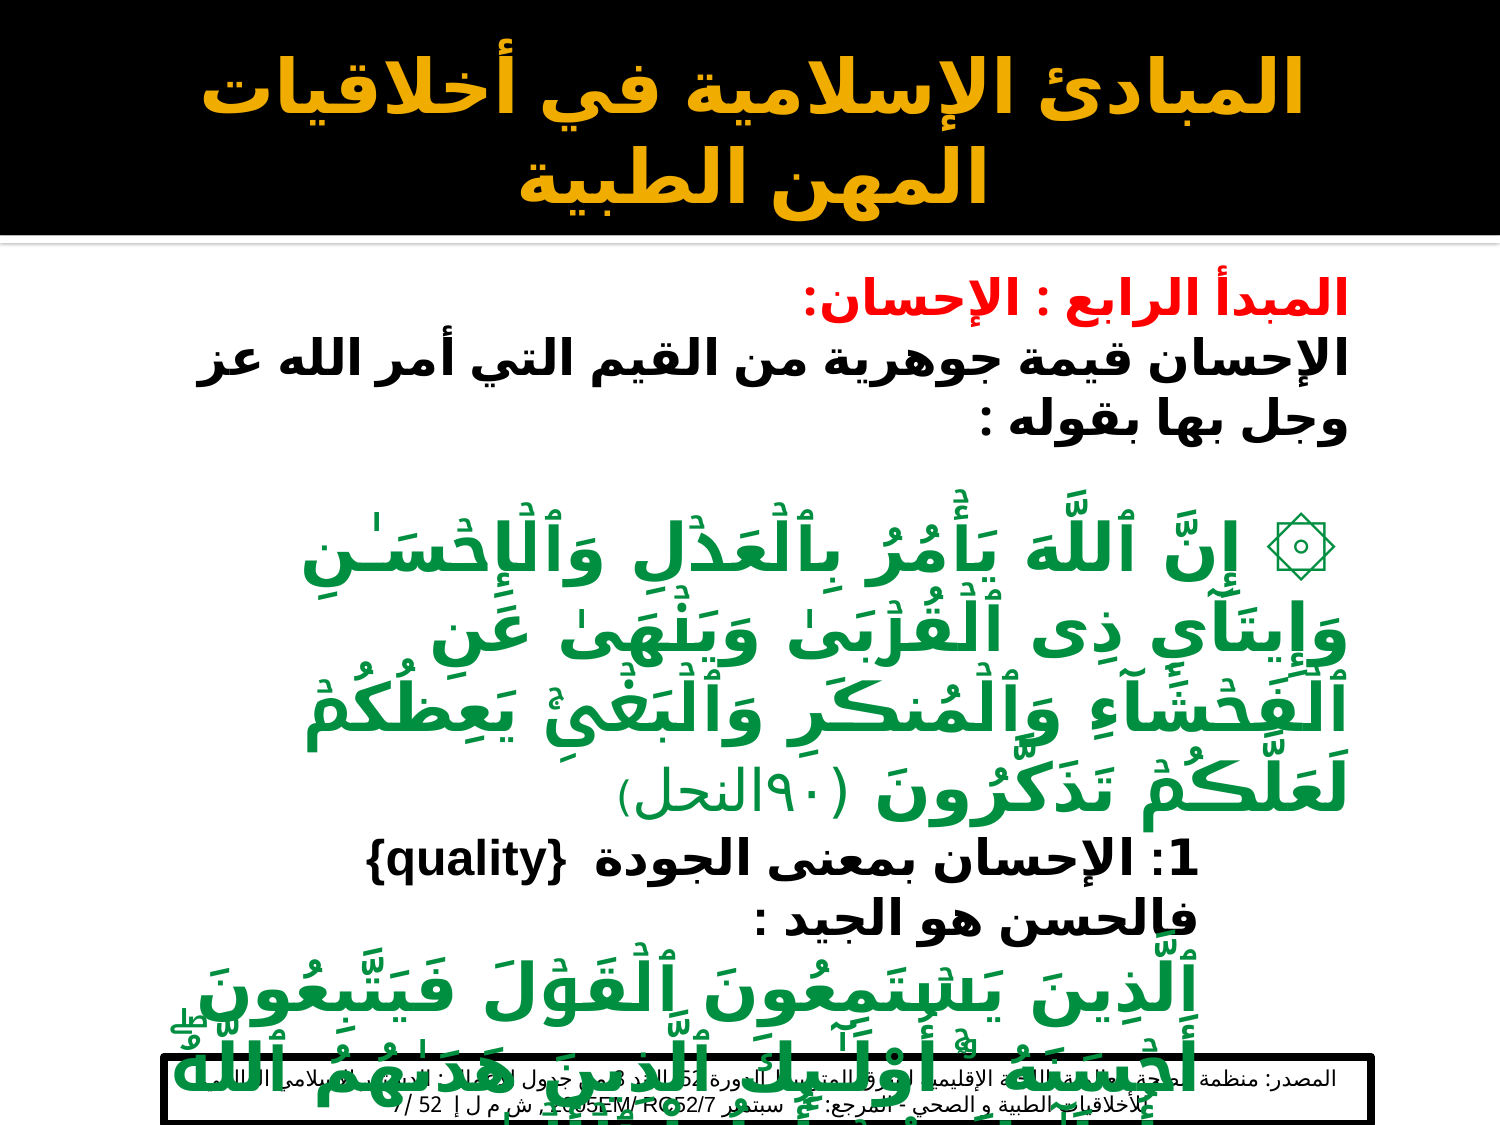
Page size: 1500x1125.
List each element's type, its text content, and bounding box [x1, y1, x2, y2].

title المبادئ الإسلامية في أخلاقيات المهن الطبية [75, 25, 1425, 231]
text_box المبدأ الرابع : الإحسان: الإحسان قيمة جوهرية من القيم التي أمر الله عز وجل بها بقوله : ۞ إِنَّ ٱللَّهَ يَأۡمُرُ بِٱلۡعَدۡلِ وَٱلۡإِحۡسَـٰنِ وَإِيتَآىِٕ ذِى ٱلۡقُرۡبَىٰ وَيَنۡهَىٰ عَنِ ٱلۡفَحۡشَآءِ وَٱلۡمُنڪَرِ وَٱلۡبَغۡىِ‌ۚ يَعِظُكُمۡ لَعَلَّڪُمۡ تَذَكَّرُونَ (٩٠النحل) 1: الإحسان بمعنى الجودة {quality} فالحسن هو الجيد : ٱلَّذِينَ يَسۡتَمِعُونَ ٱلۡقَوۡلَ فَيَتَّبِعُونَ أَحۡسَنَهُ ۥۤ‌ۚ أُوْلَـٰٓٮِٕكَ ٱلَّذِينَ هَدَٮٰهُمُ ٱللَّهُ‌ۖ وَأُوْلَـٰٓٮِٕكَ هُمۡ أُوْلُواْ ٱلۡأَلۡبَـٰبِ (الزمر ١٨﻿) قال النبي «إن الله كتب الإحسان على كل شيء» وهنا ينبع مفهوم الجودة في الخدمات الصحية. 2: : الإحسان بمعنى العطاء و الرفق و كذلك صحوة الضمير و مراقبة الله عز وجل في كل تصرف و سلوك يقول النبي علي السلام: الإحسان أن تعبد الله كأنك تراه . [140, 257, 1366, 1125]
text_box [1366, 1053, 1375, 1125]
